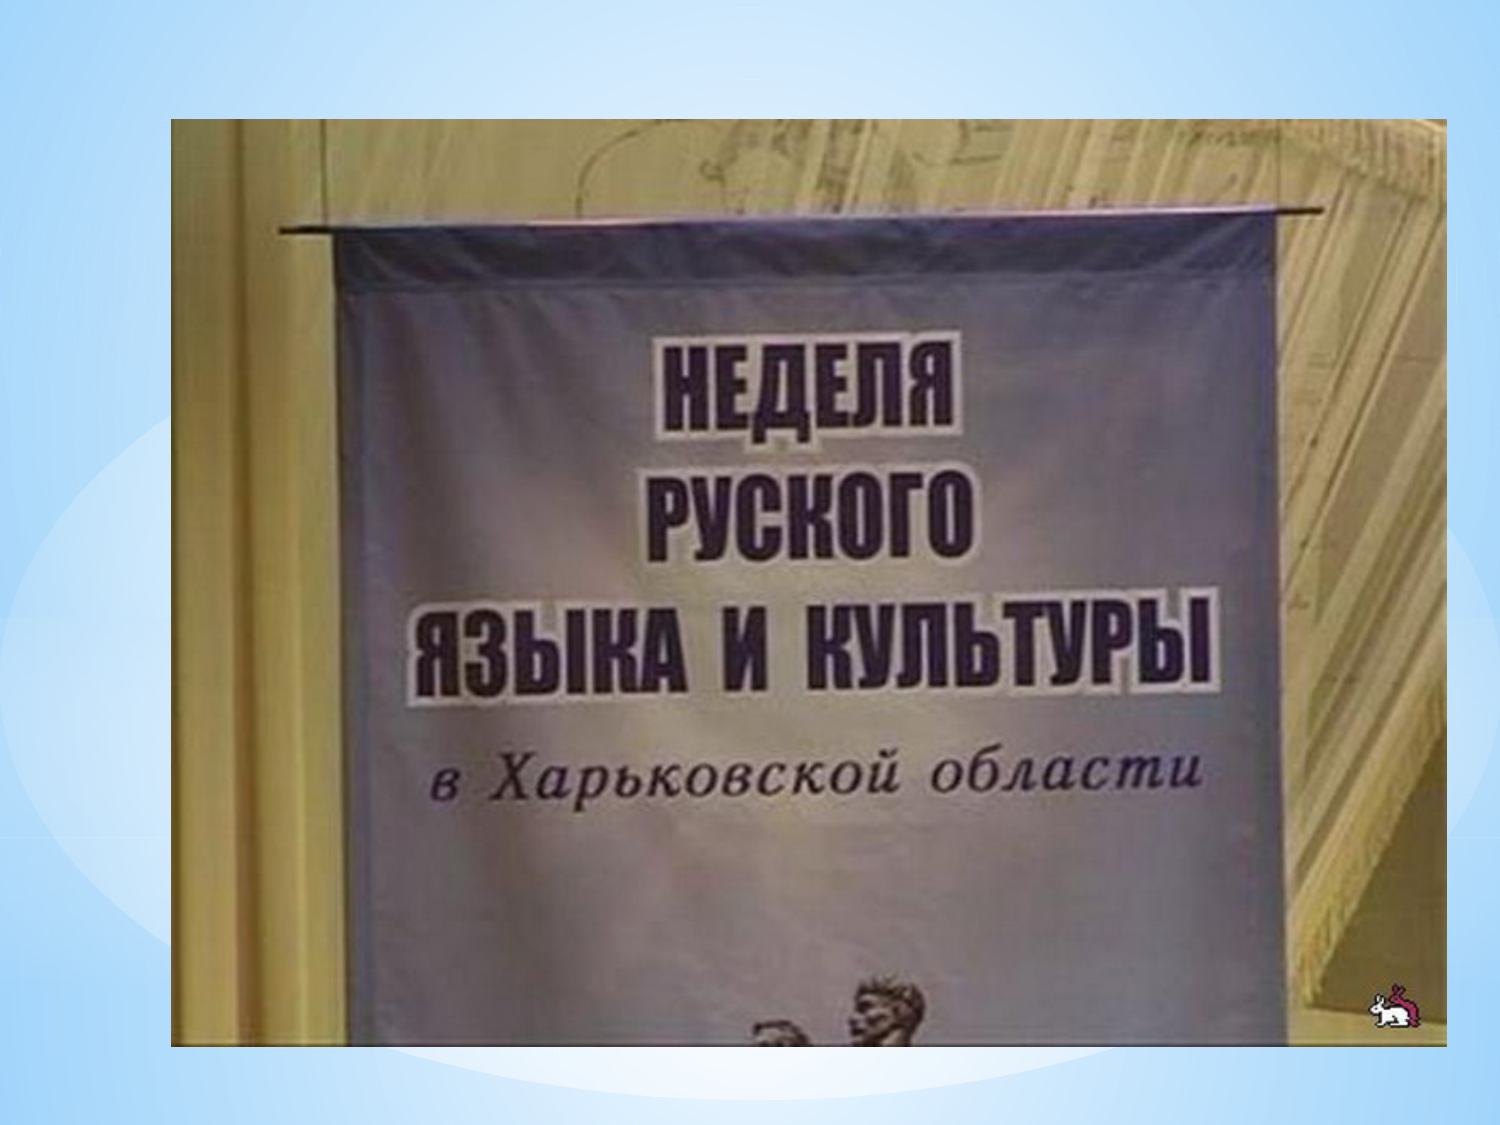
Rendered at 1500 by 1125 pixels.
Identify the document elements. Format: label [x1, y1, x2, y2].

list [170, 119, 1448, 1048]
